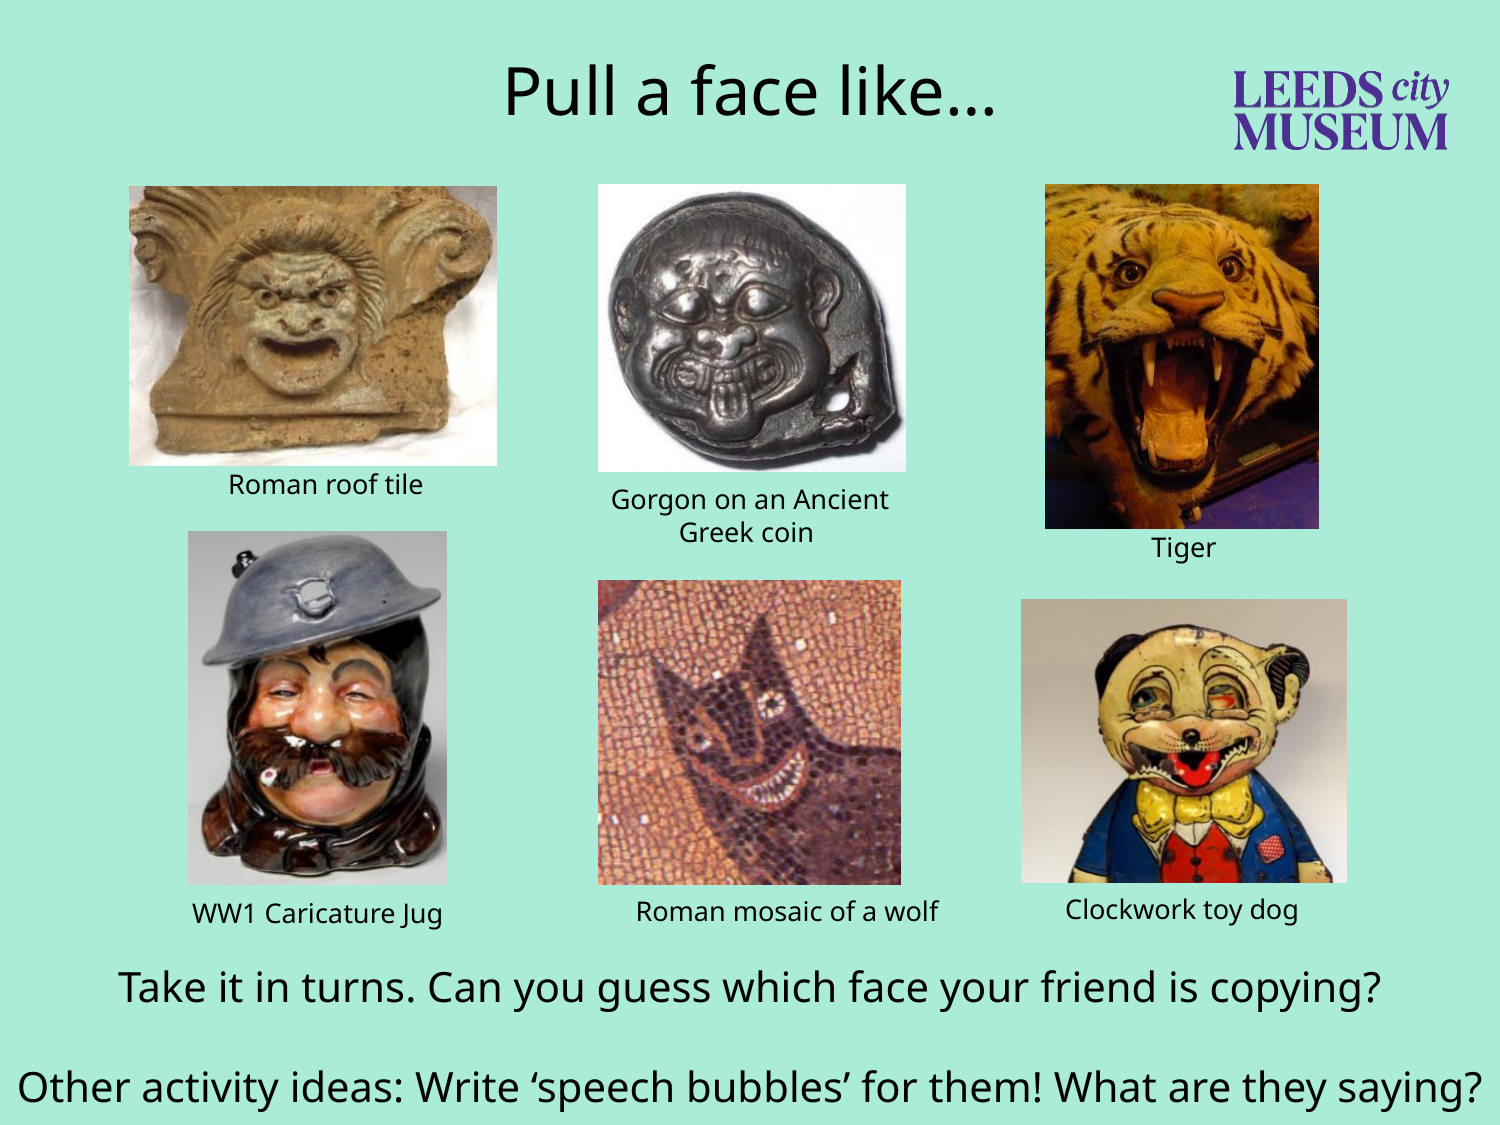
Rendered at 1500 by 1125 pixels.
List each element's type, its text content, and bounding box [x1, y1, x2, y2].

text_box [577, 184, 923, 513]
picture [1426, 71, 1449, 150]
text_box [129, 185, 497, 517]
text_box Take it in turns. Can you guess which face your friend is copying? Other activity ideas: Write ‘speech bubbles’ for them! What are they saying? [0, 941, 1500, 1125]
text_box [1020, 599, 1347, 935]
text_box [598, 580, 962, 914]
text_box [1045, 184, 1320, 563]
title Pull a face like… [75, 0, 1426, 183]
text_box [130, 531, 506, 959]
